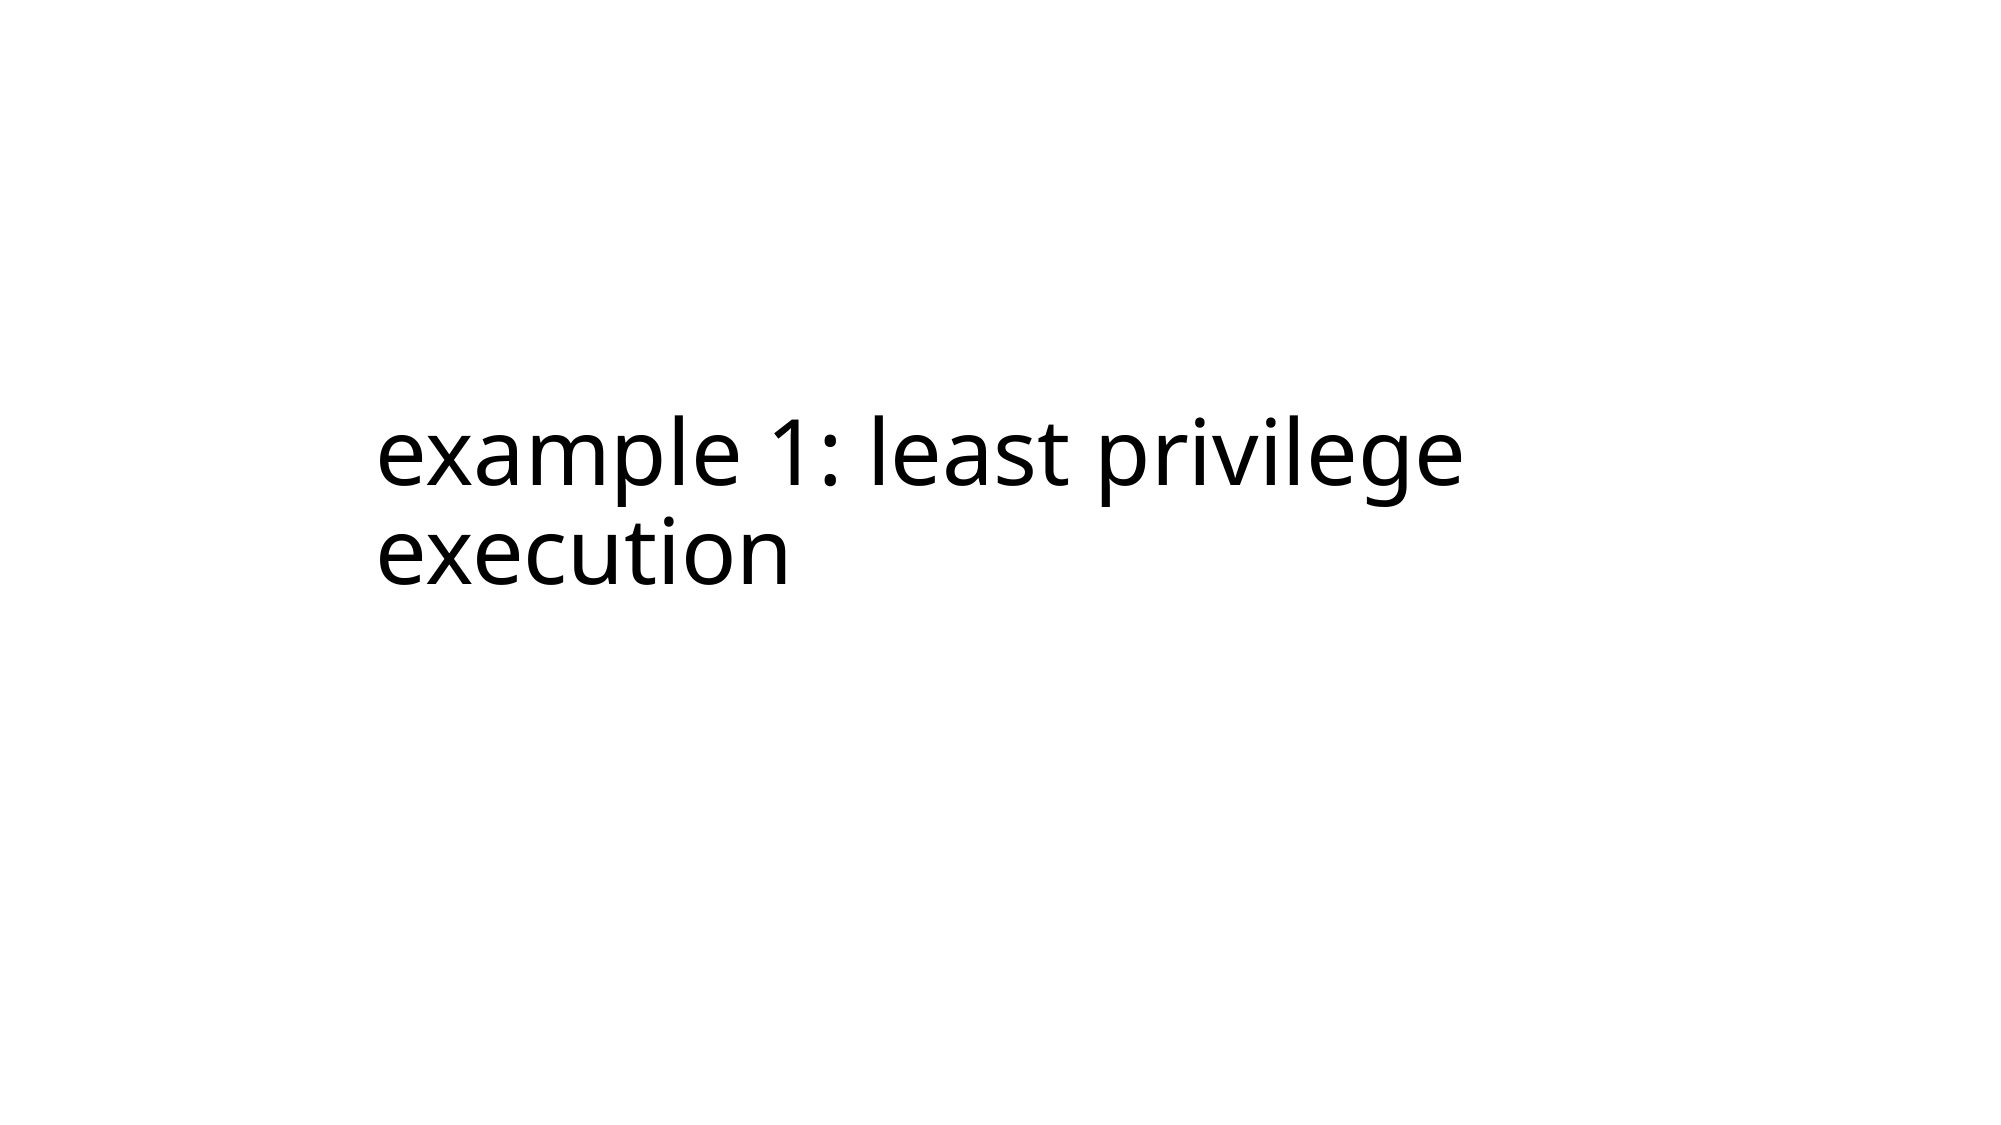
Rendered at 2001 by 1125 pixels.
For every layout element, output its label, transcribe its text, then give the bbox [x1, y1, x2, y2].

title example 1: least privilege execution [360, 396, 1752, 615]
